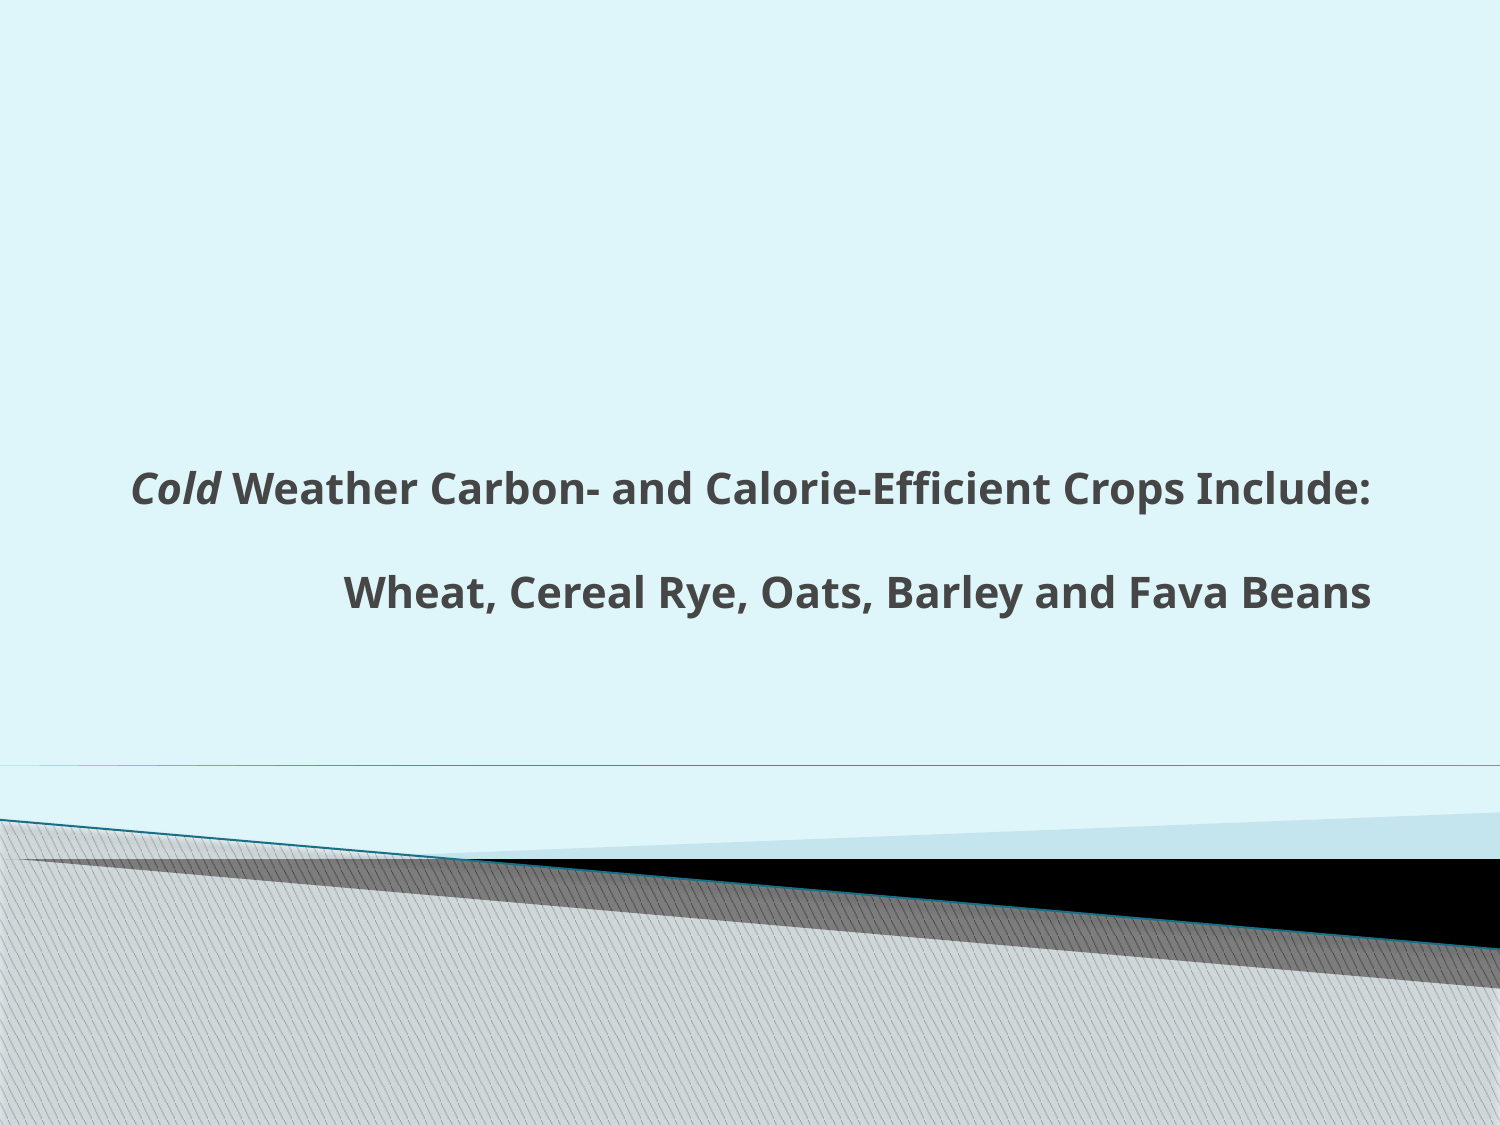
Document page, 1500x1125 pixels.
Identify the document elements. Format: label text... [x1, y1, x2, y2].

title Cold Weather Carbon- and Calorie-Efficient Crops Include: Wheat, Cereal Rye, Oats, Barley and Fava Beans [112, 437, 1388, 625]
picture [5, 859, 1500, 989]
